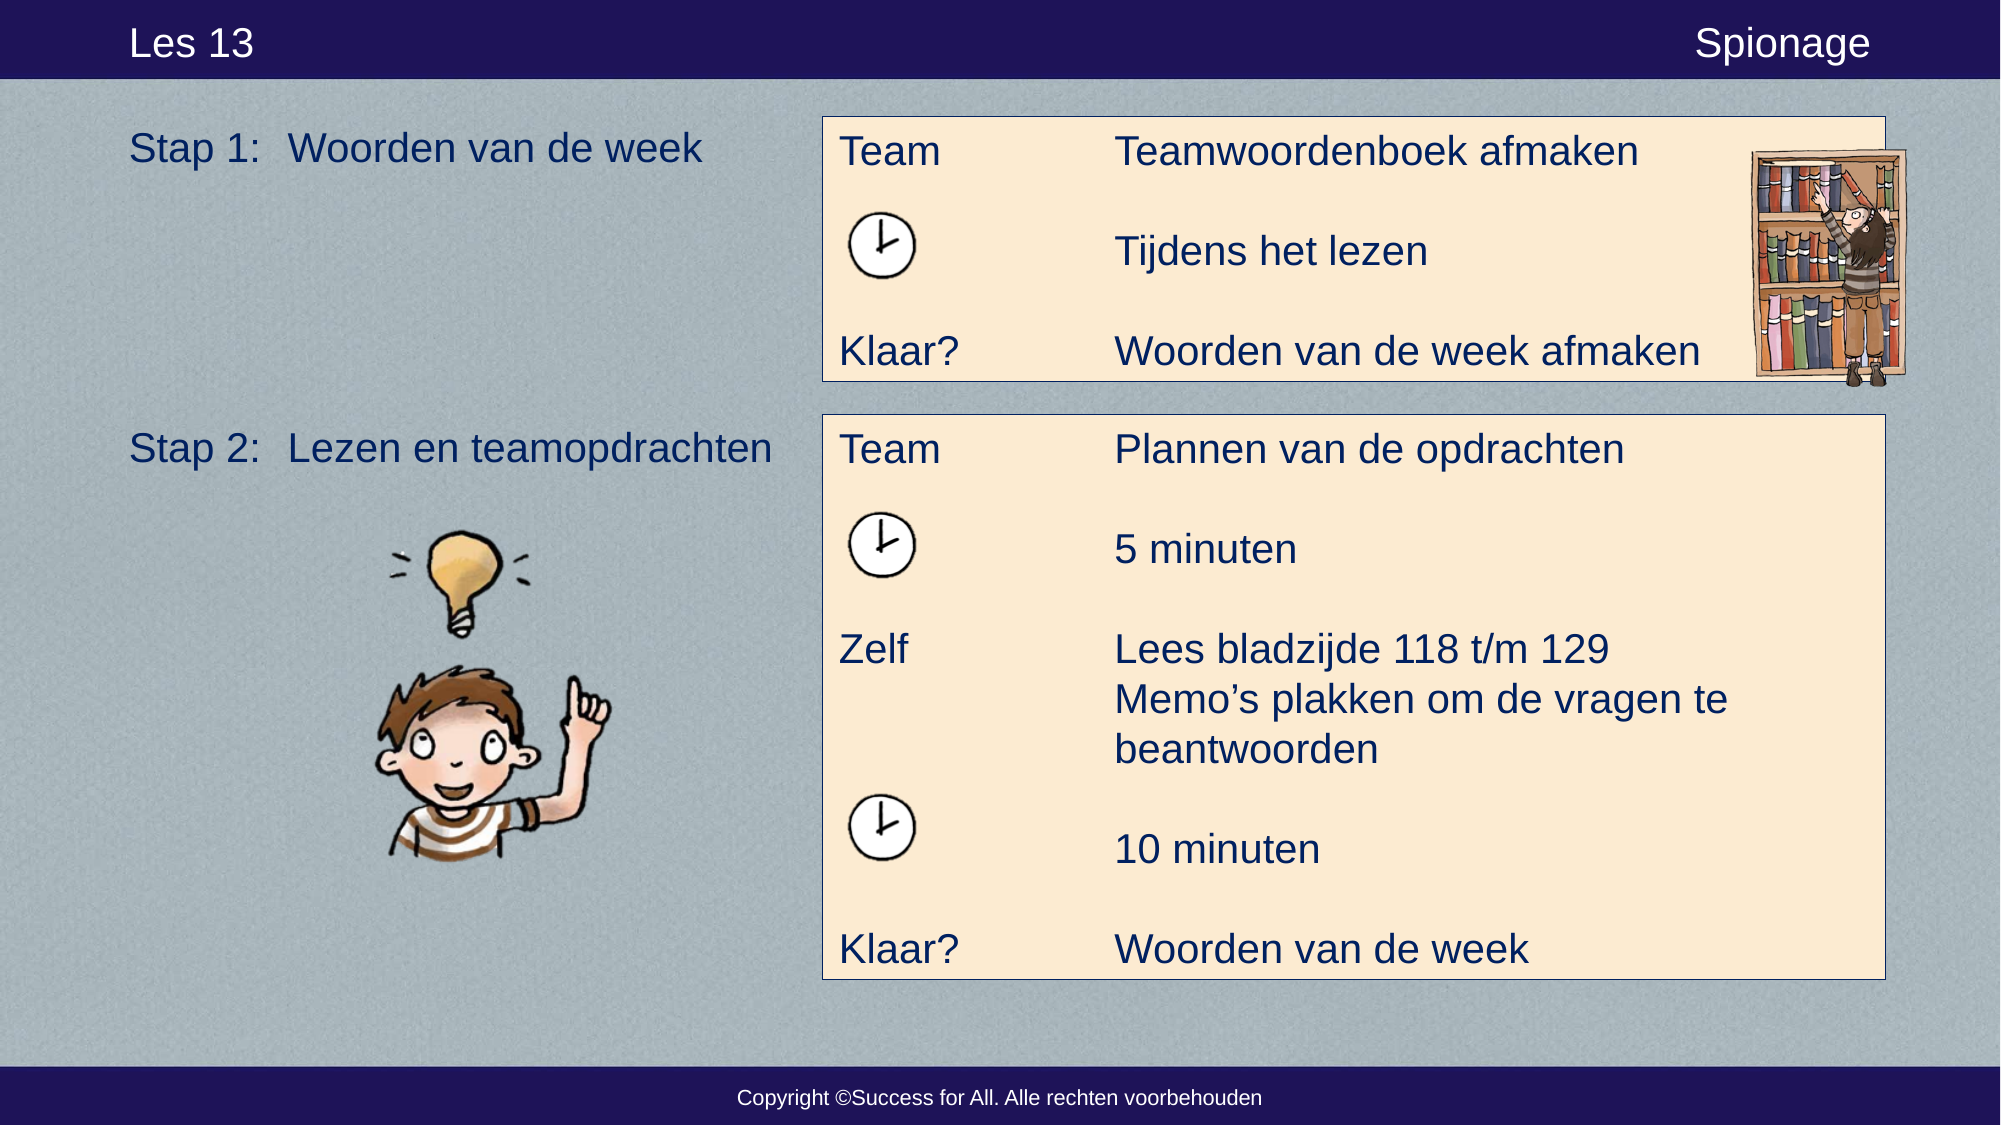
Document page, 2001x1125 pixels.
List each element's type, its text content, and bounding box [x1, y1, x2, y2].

text_box Les 13 [114, 8, 354, 73]
text_box Copyright ©Success for All. Alle rechten voorbehouden [0, 1076, 2000, 1125]
text_box Spionage [999, 8, 1886, 73]
text_box Team Teamwoordenboek afmaken Tijdens het lezen Klaar? Woorden van de week afmaken [822, 116, 1886, 382]
text_box Stap 1: Woorden van de week Stap 2: Lezen en teamopdrachten [114, 113, 907, 529]
picture [0, 0, 2001, 1125]
text_box Team Plannen van de opdrachten 5 minuten Zelf Lees bladzijde 118 t/m 129 Memo’s plakken om de vragen te beantwoorden 10 minuten Klaar? Woorden van de week [822, 414, 1886, 980]
